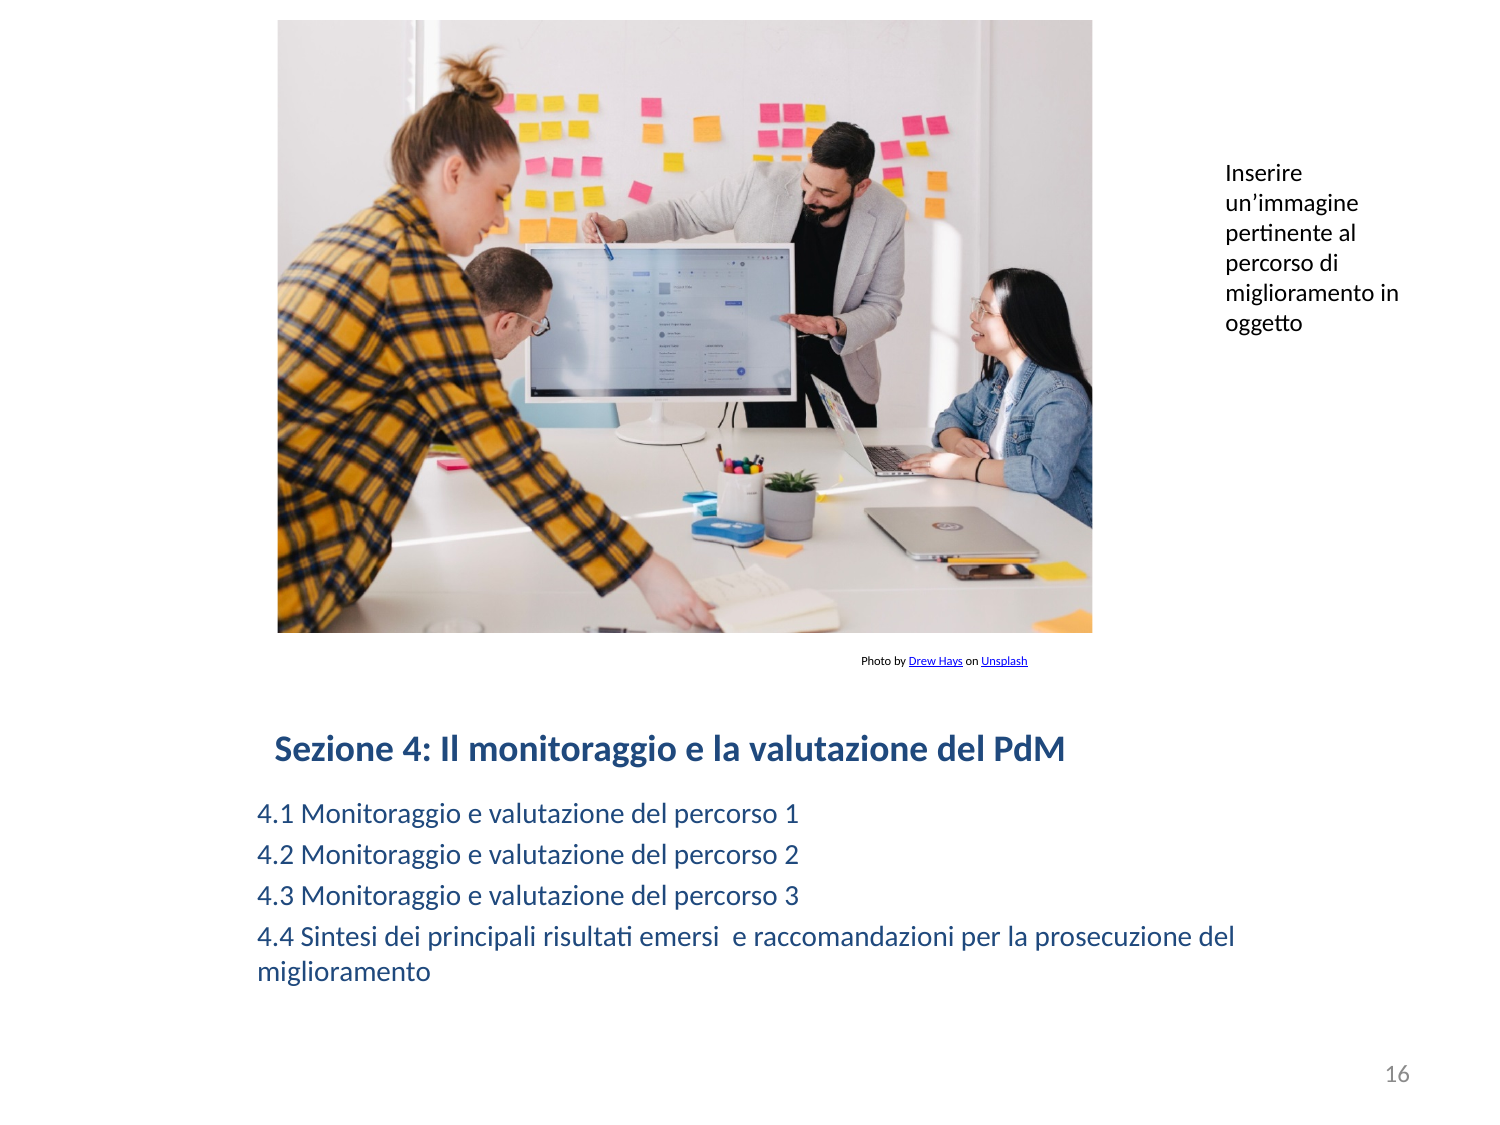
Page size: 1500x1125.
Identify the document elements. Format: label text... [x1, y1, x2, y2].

title Sezione 4: Il monitoraggio e la valutazione del PdM [147, 716, 1194, 777]
slide_number 16 [1074, 1042, 1425, 1103]
list 4.1 Monitoraggio e valutazione del percorso 1 4.2 Monitoraggio e valutazione del percorso 2 4.3 Monitoraggio e valutazione del percorso 3 4.4 Sintesi dei principali risultati emersi e raccomandazioni per la prosecuzione del miglioramento [242, 786, 1270, 1071]
text_box Photo by Drew Hays on Unsplash [846, 645, 1043, 675]
picture [277, 20, 1093, 633]
text_box Inserire un’immagine pertinente al percorso di miglioramento in oggetto [1210, 148, 1436, 344]
